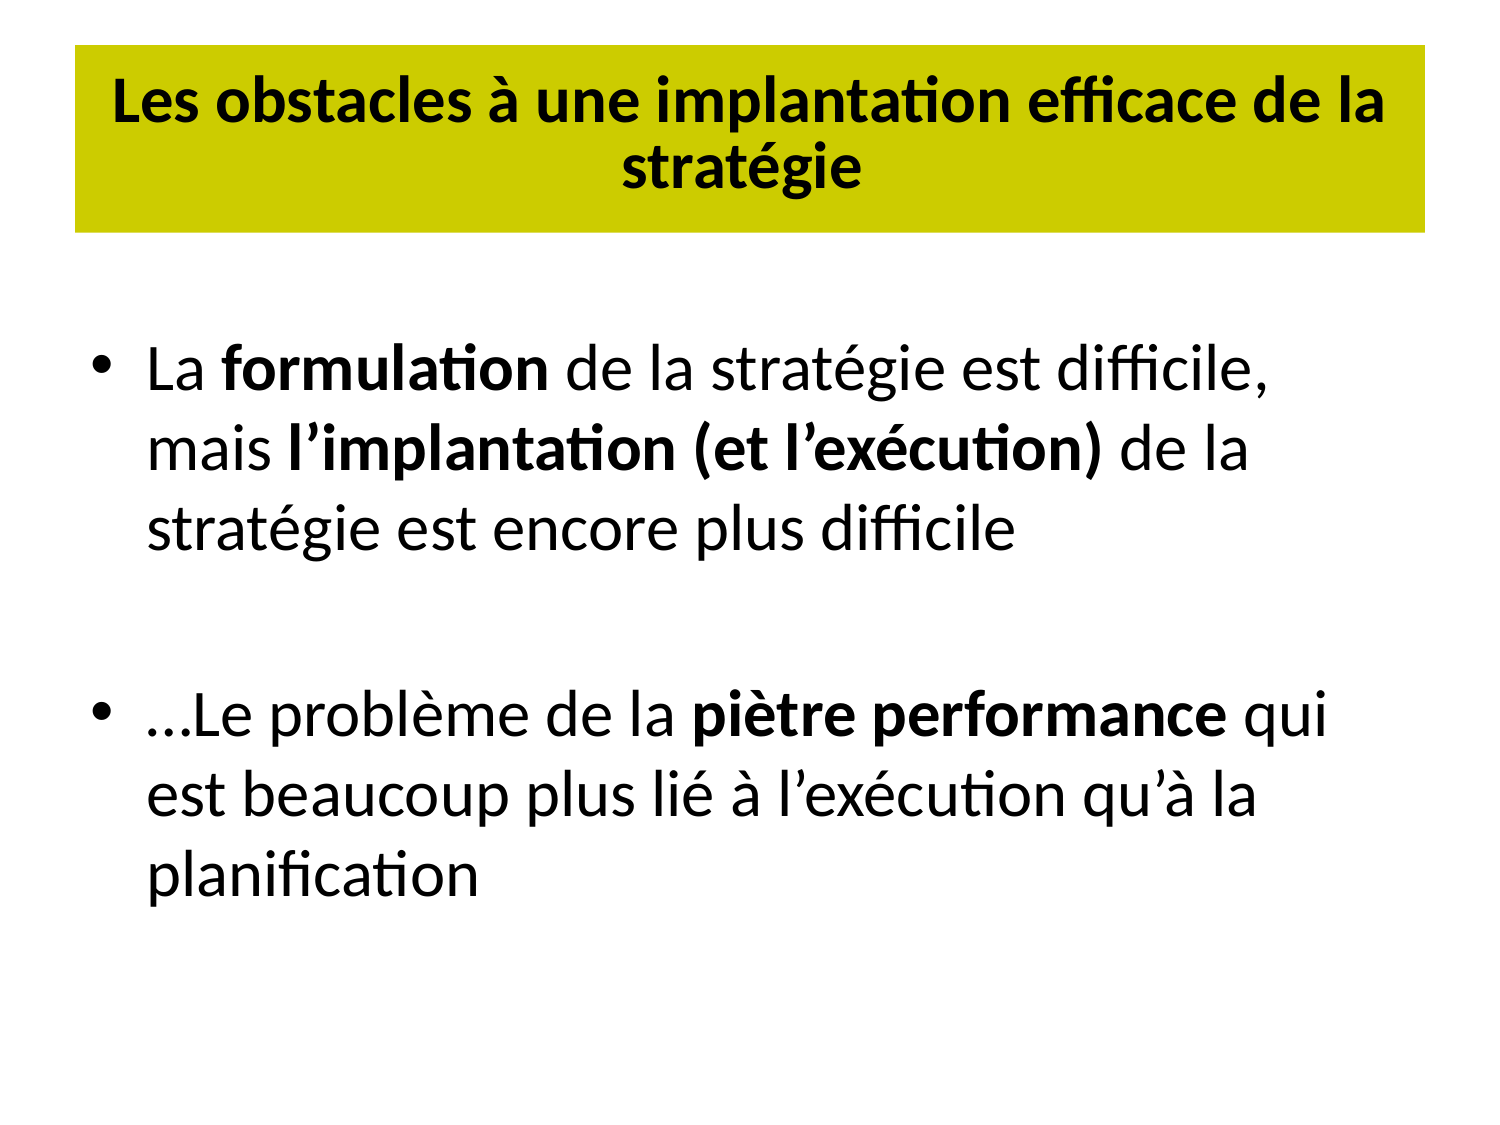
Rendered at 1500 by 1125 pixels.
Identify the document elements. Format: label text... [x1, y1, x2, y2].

list La formulation de la stratégie est difficile, mais l’implantation (et l’exécution) de la stratégie est encore plus difficile …Le problème de la piètre performance qui est beaucoup plus lié à l’exécution qu’à la planification [75, 316, 1425, 1059]
title Les obstacles à une implantation efficace de la stratégie [75, 45, 1425, 233]
